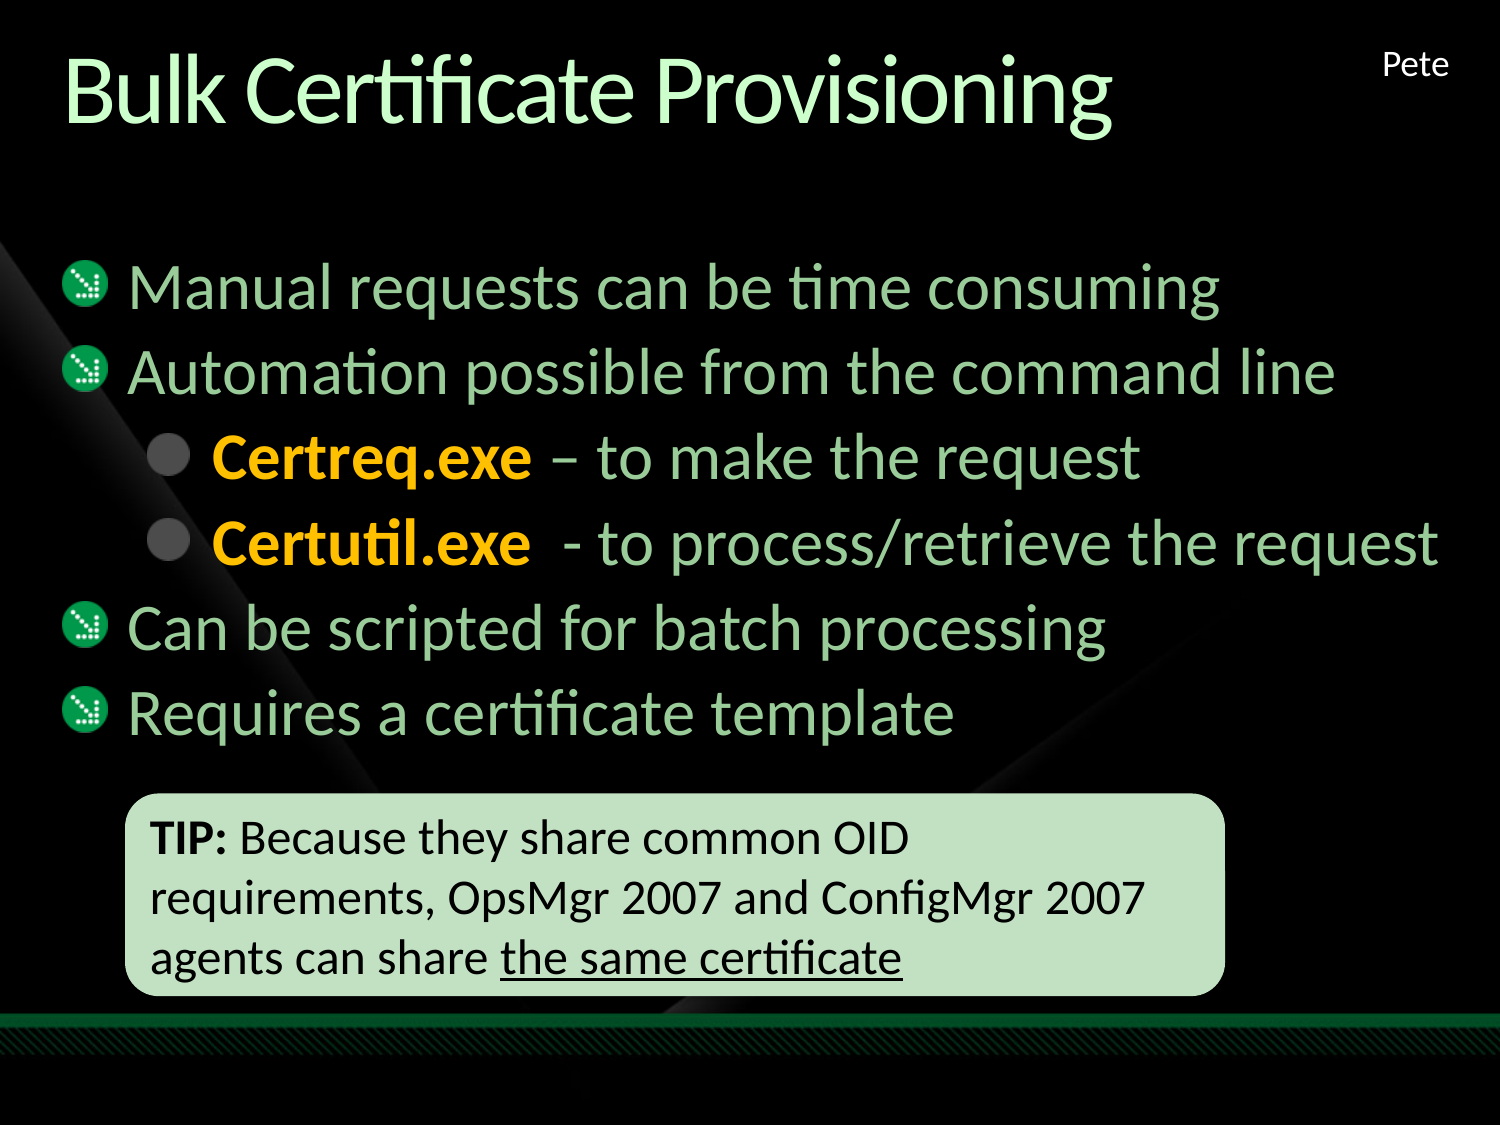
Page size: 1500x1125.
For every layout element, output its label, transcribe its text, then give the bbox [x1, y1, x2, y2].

title Bulk Certificate Provisioning [62, 37, 1438, 213]
text_box Pete [1367, 31, 1500, 91]
picture [147, 433, 190, 476]
picture [0, 0, 1500, 1125]
picture [147, 518, 190, 561]
list Manual requests can be time consuming Automation possible from the command line Certreq.exe – to make the request Certutil.exe - to process/retrieve the request Can be scripted for batch processing Requires a certificate template [62, 251, 1500, 1001]
text_box TIP: Because they share common OID requirements, OpsMgr 2007 and ConfigMgr 2007 agents can share the same certificate [125, 793, 1226, 997]
